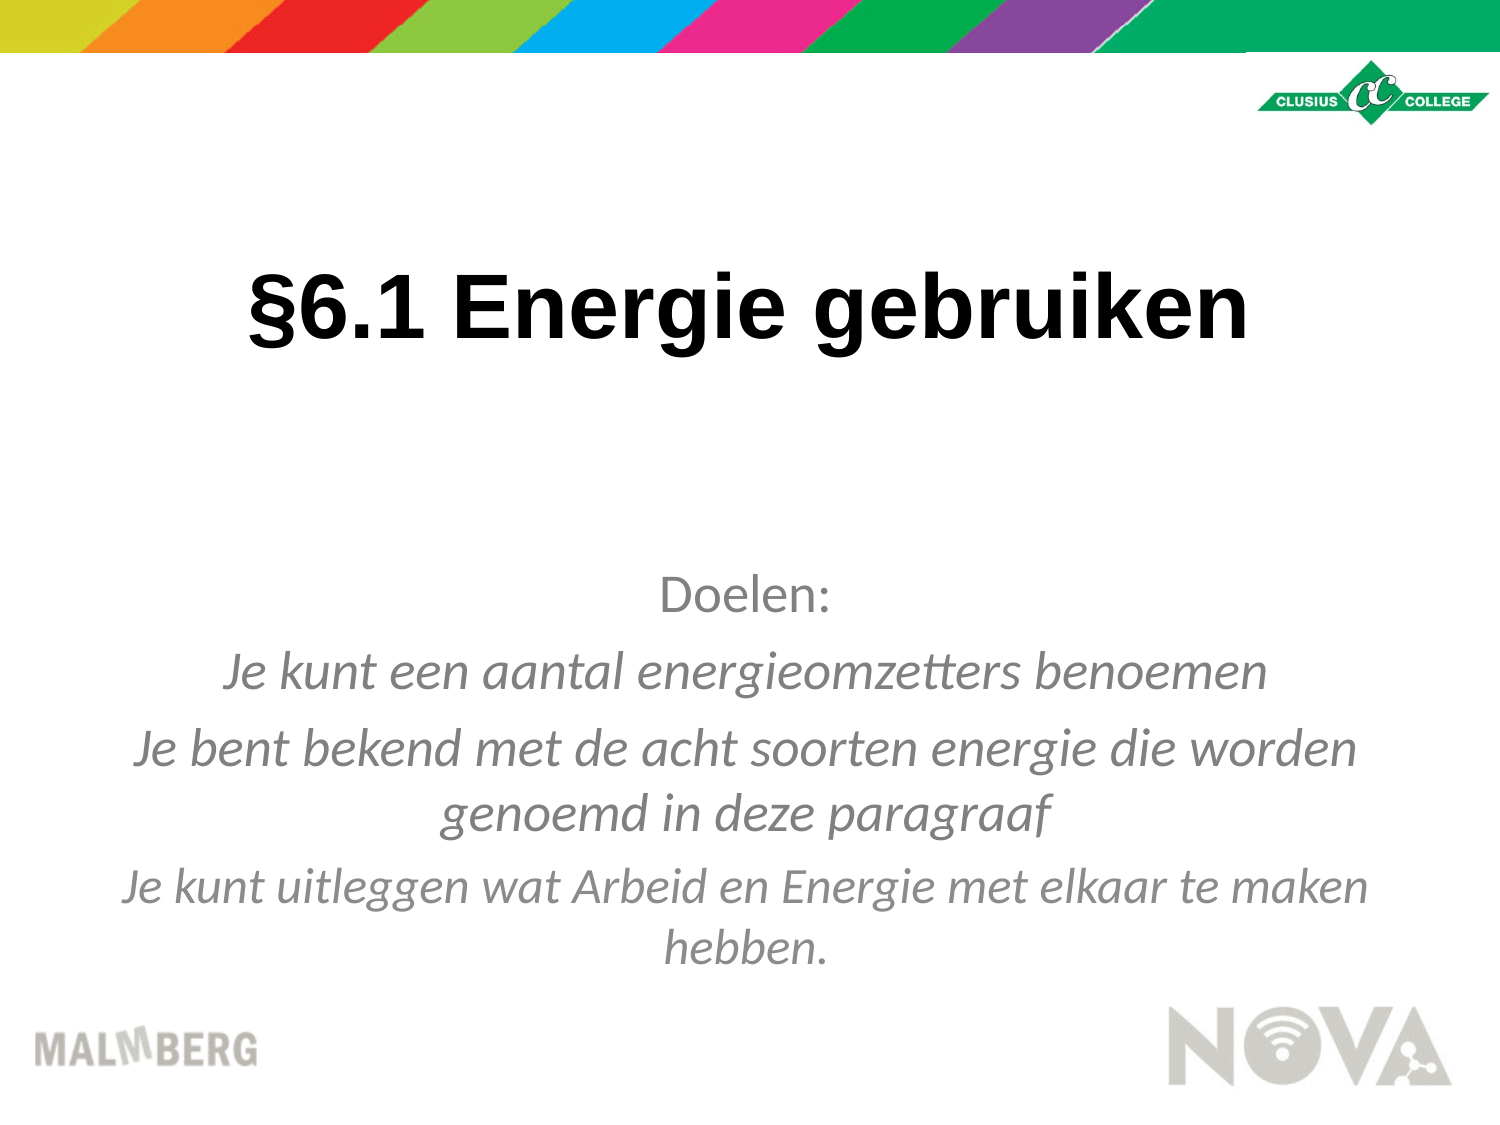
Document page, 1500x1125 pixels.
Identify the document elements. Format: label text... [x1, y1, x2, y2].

title §6.1 Energie gebruiken [64, 181, 1436, 423]
picture [34, 1024, 260, 1068]
picture [0, 0, 573, 53]
picture [1164, 984, 1459, 1108]
picture [658, 0, 1500, 133]
subtitle Doelen: Je kunt een aantal energieomzetters benoemen Je bent bekend met de acht soorten energie die worden genoemd in deze paragraaf Je kunt uitleggen wat Arbeid en Energie met elkaar te maken hebben. [34, 550, 1459, 985]
